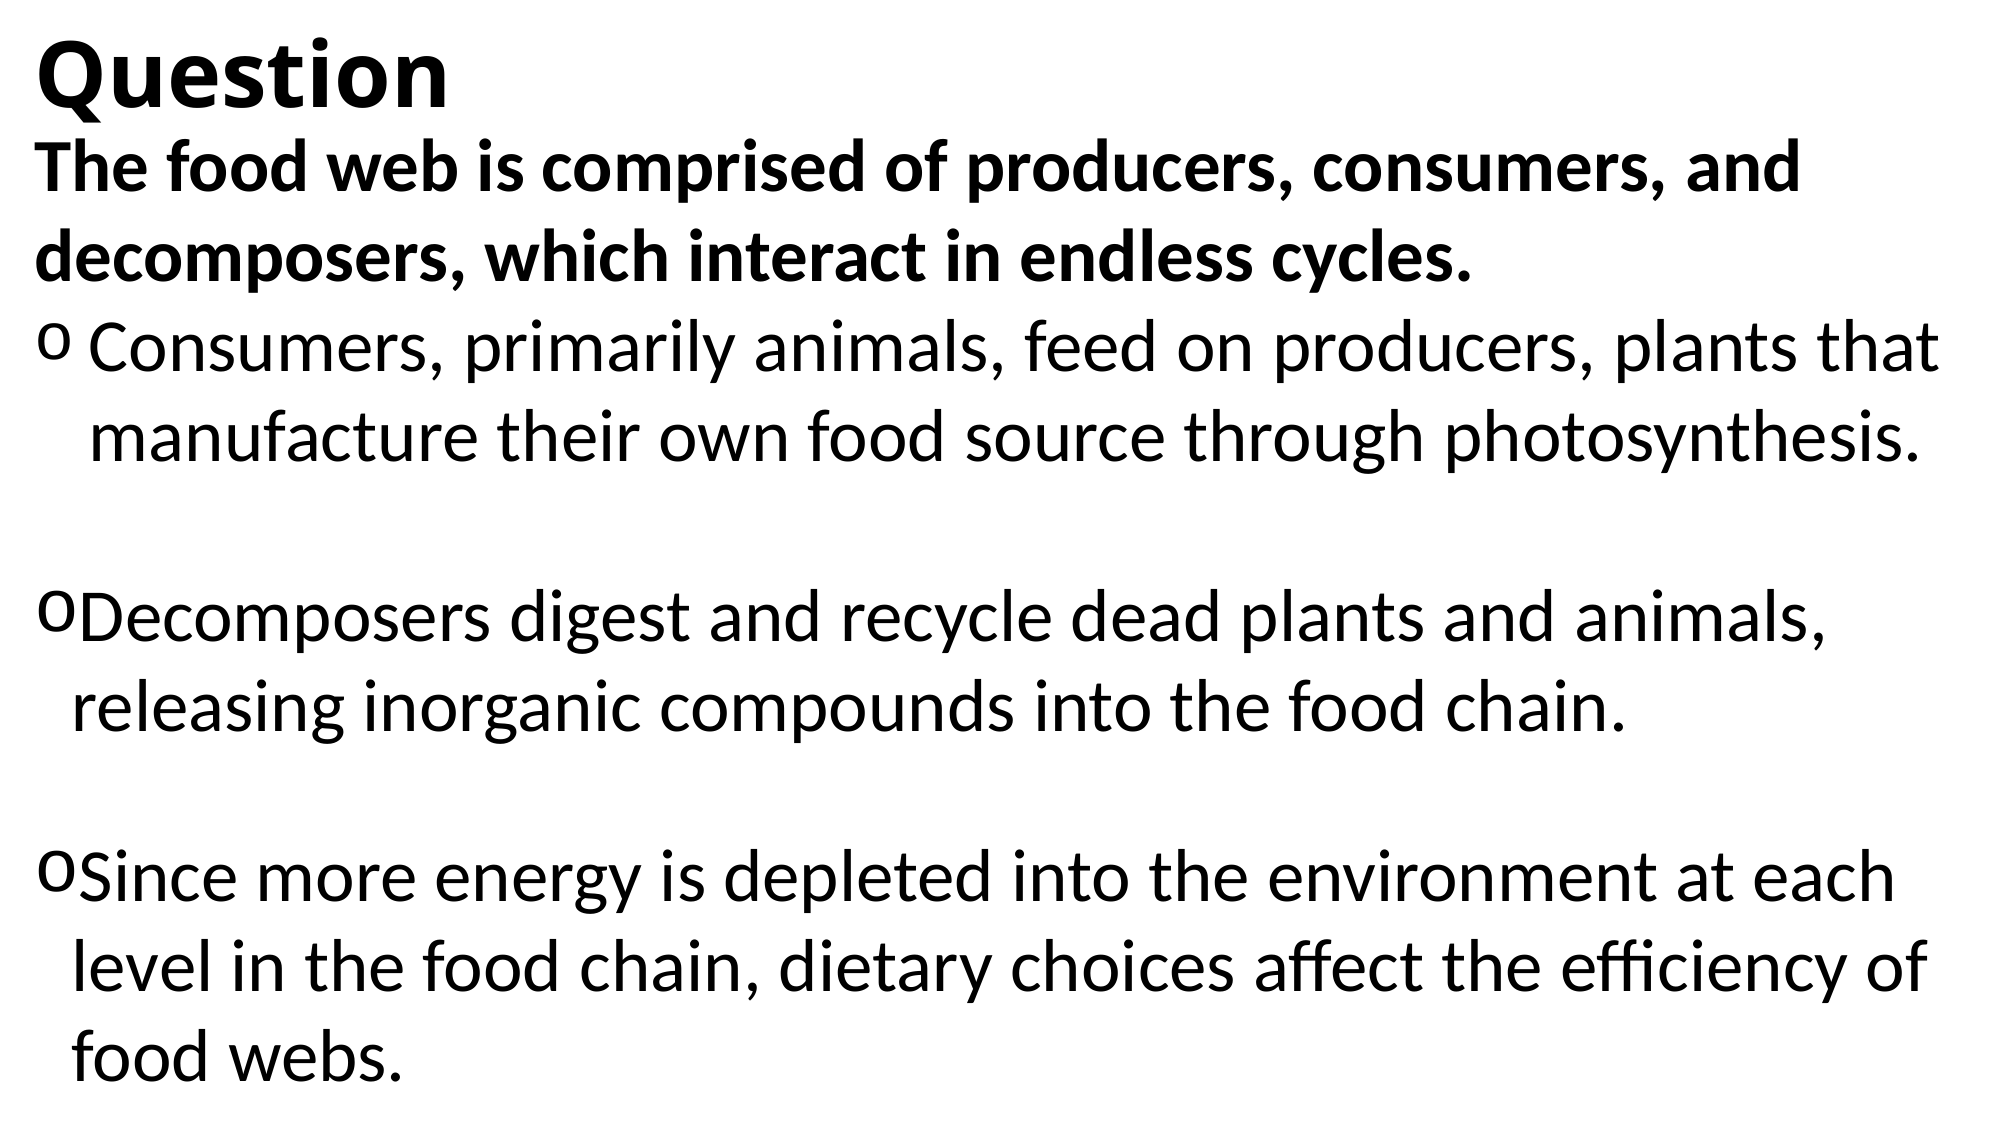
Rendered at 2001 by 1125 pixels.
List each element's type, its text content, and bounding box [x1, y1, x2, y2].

list The food web is comprised of producers, consumers, and decomposers, which interact in endless cycles. Consumers, primarily animals, feed on producers, plants that manufacture their own food source through photosynthesis. Decomposers digest and recycle dead plants and animals, releasing inorganic compounds into the food chain. Since more energy is depleted into the environment at each level in the food chain, dietary choices affect the efficiency of food webs. [19, 109, 1964, 1089]
title Question [19, 0, 1863, 109]
